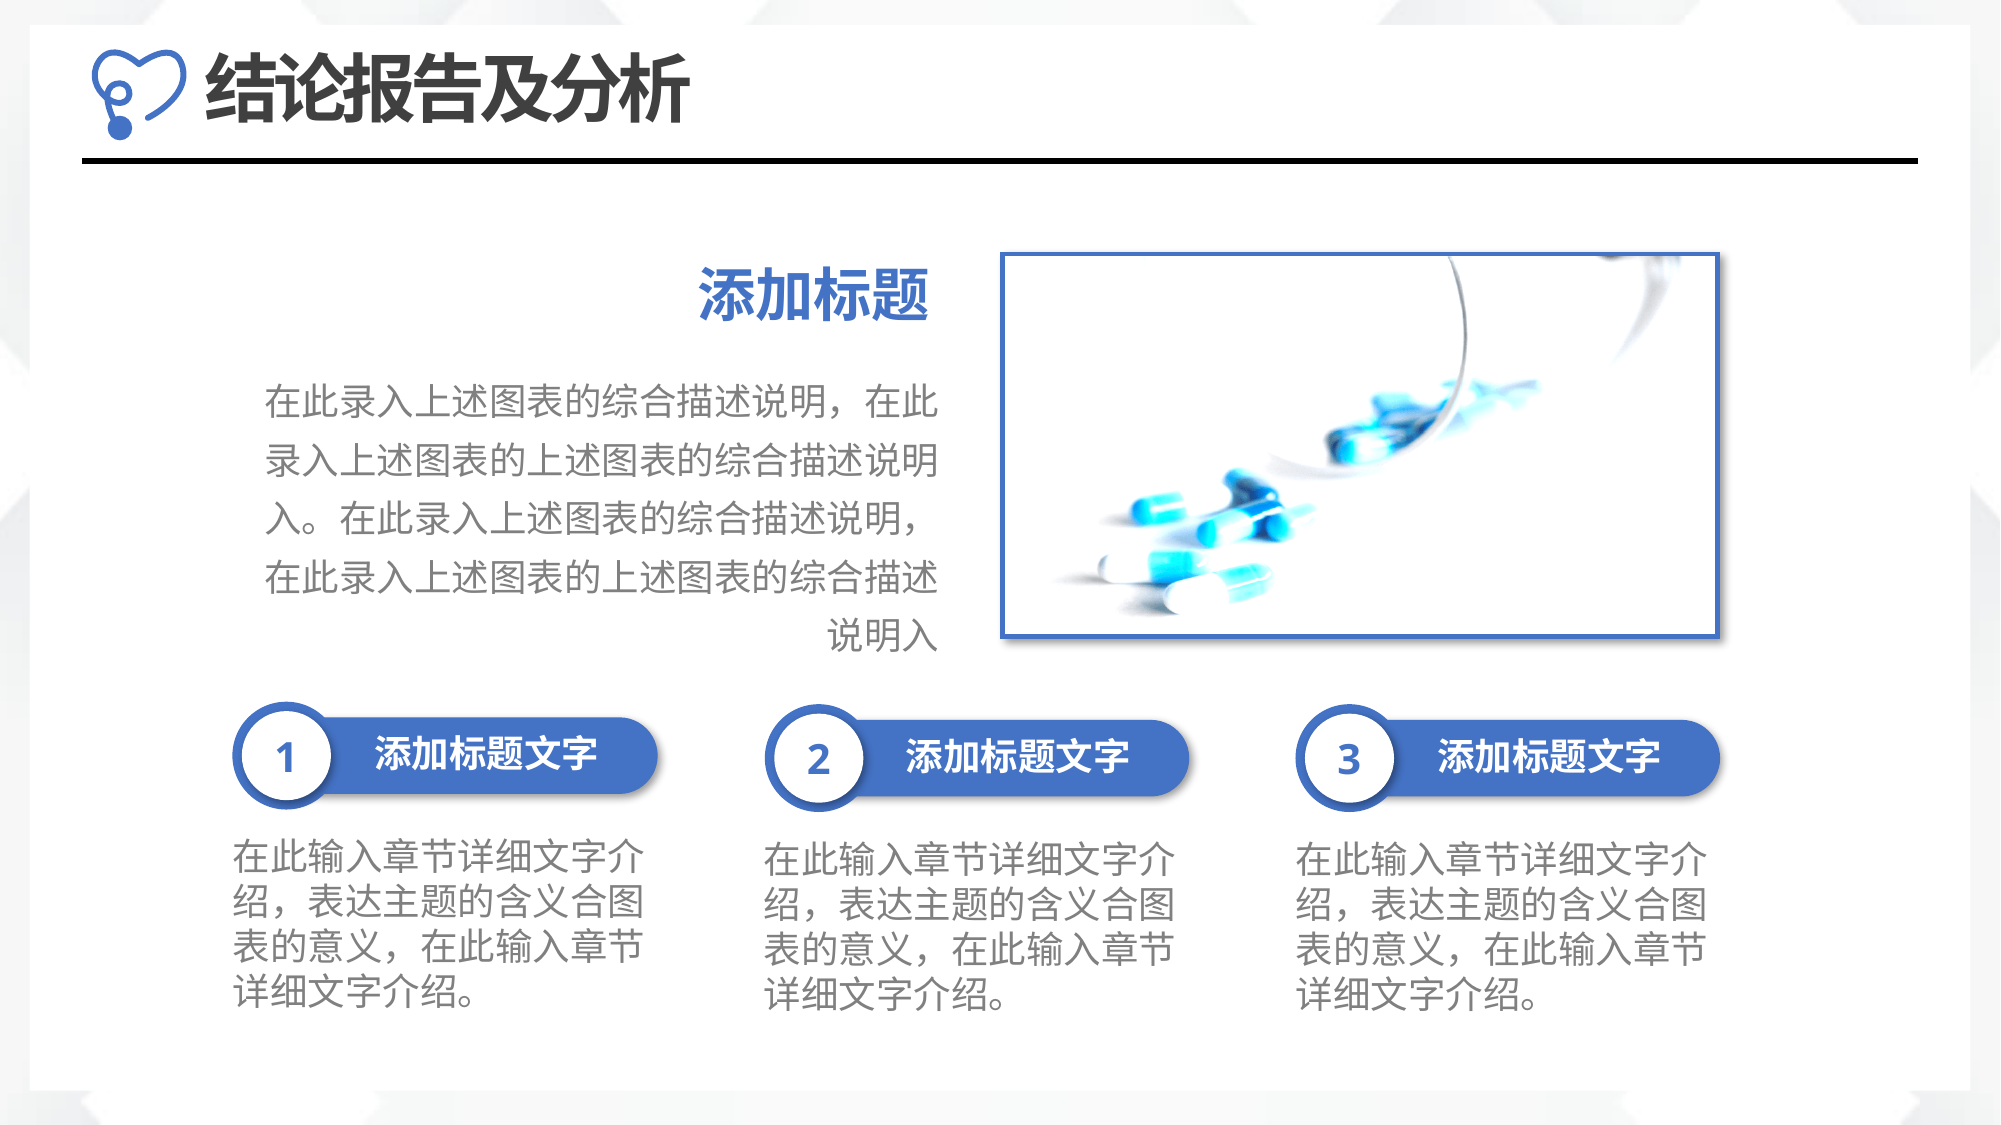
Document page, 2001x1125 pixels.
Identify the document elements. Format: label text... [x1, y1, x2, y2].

picture [0, 0, 2001, 1125]
text_box 在此输入章节详细文字介绍，表达主题的含义合图表的意义，在此输入章节详细文字介绍。 [1295, 835, 1721, 1016]
text_box [341, 716, 653, 795]
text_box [764, 704, 873, 812]
text_box 添加标题文字 [1437, 732, 1721, 778]
text_box 在此输入章节详细文字介绍，表达主题的含义合图表的意义，在此输入章节详细文字介绍。 [763, 835, 1190, 1016]
text_box [1404, 718, 1716, 798]
text_box 添加标题 [681, 250, 946, 336]
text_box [232, 701, 341, 810]
text_box [873, 718, 1185, 798]
text_box 在此录入上述图表的综合描述说明，在此录入上述图表的上述图表的综合描述说明入。在此录入上述图表的综合描述说明，在此录入上述图表的上述图表的综合描述说明入 [239, 357, 955, 665]
text_box 在此输入章节详细文字介绍，表达主题的含义合图表的意义，在此输入章节详细文字介绍。 [232, 833, 658, 1014]
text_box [1295, 704, 1404, 812]
text_box 添加标题文字 [374, 730, 658, 776]
text_box 添加标题文字 [905, 732, 1190, 778]
text_box [1002, 253, 1719, 638]
